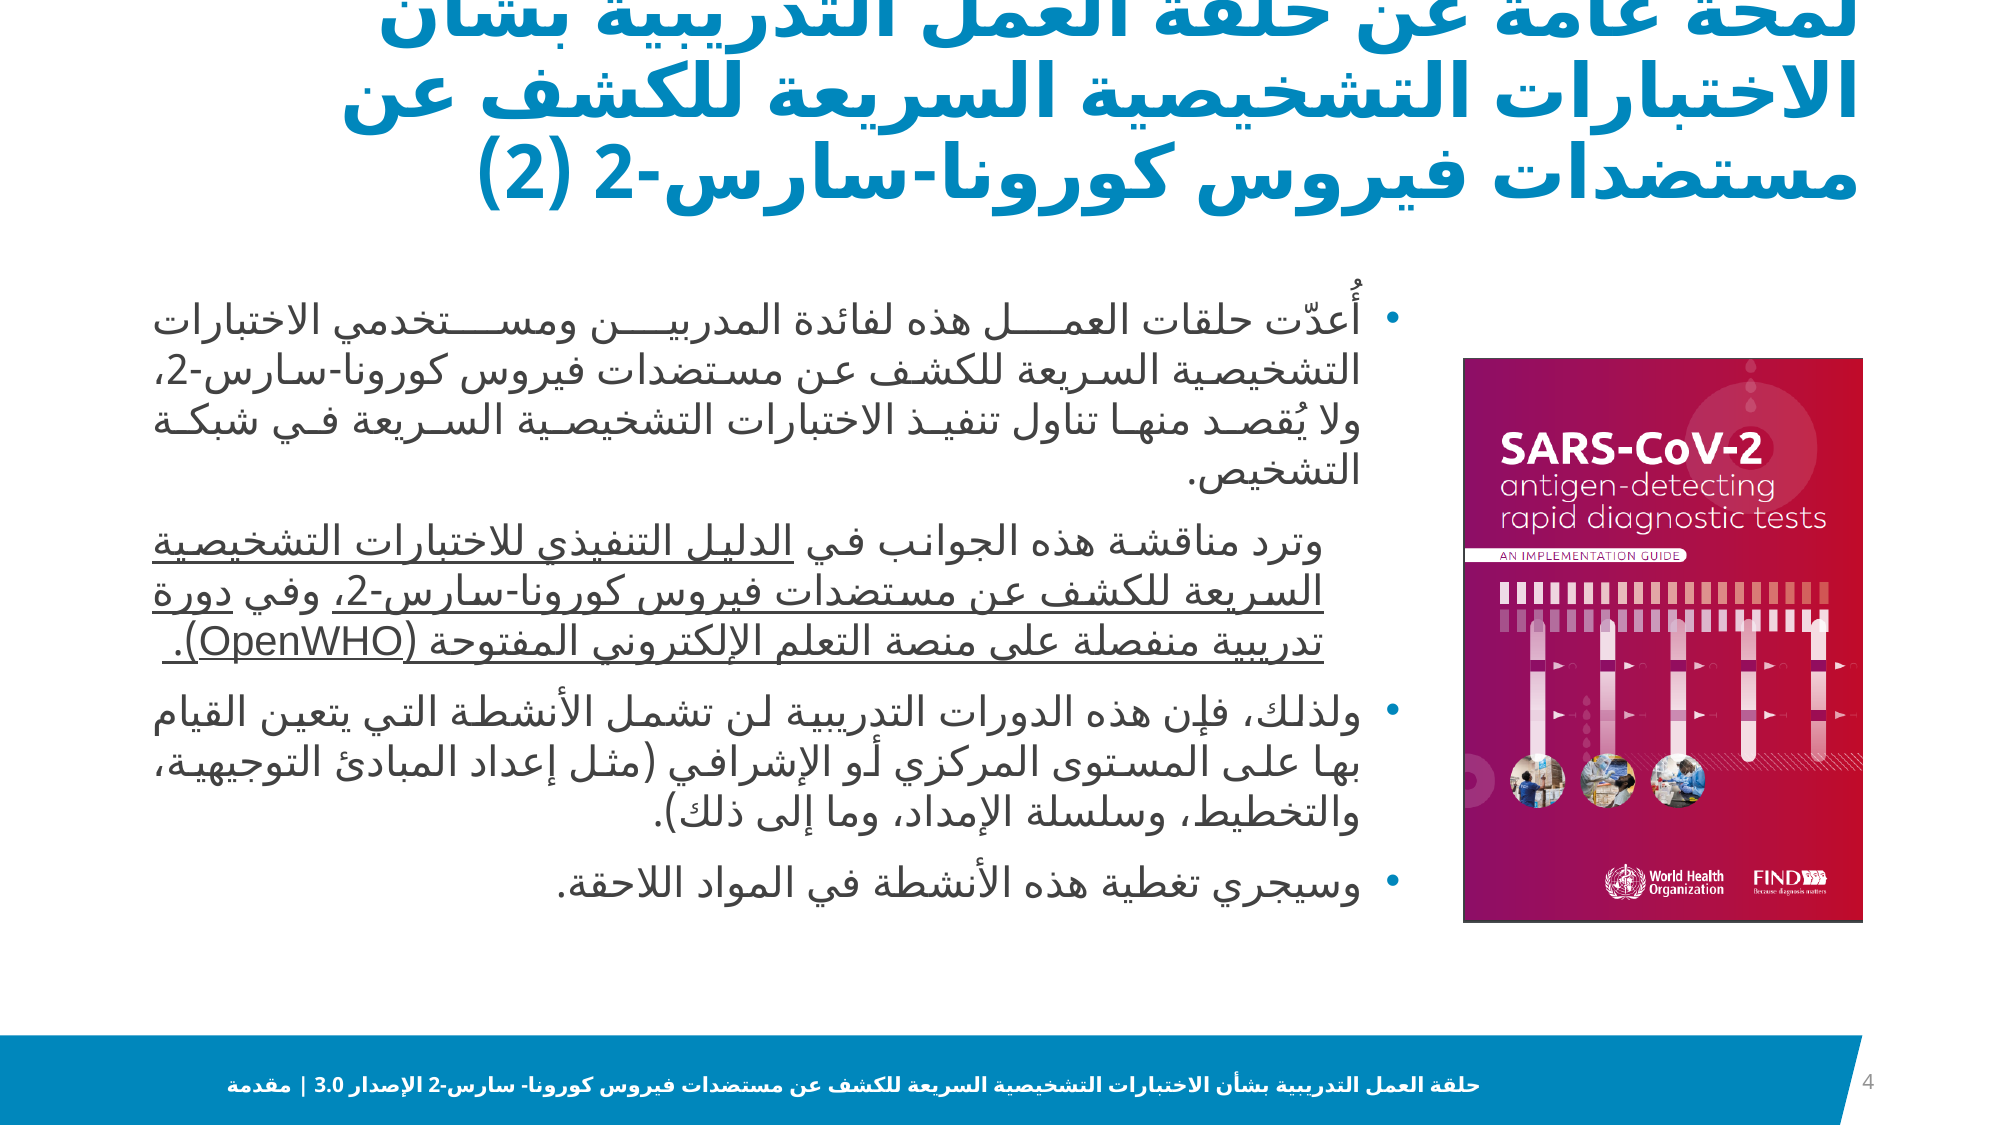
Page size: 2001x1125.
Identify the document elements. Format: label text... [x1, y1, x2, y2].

slide_number 4 [1862, 1035, 1947, 1125]
footer حلقة العمل التدريبية بشأن الاختبارات التشخيصية السريعة للكشف عن مستضدات فيروس كورونا- سارس-2 الإصدار 3.0 | مقدمة [215, 1042, 1493, 1125]
picture [1463, 358, 1863, 923]
title لمحة عامة عن حلقة العمل التدريبية بشأن الاختبارات التشخيصية السريعة للكشف عن مستضدات فيروس كورونا-سارس-2 (2) [137, 59, 1863, 215]
list أُعدّت حلقات العمل هذه لفائدة المدربين ومستخدمي الاختبارات التشخيصية السريعة للكشف عن مستضدات فيروس كورونا-سارس-2، ولا يُقصد منها تناول تنفيذ الاختبارات التشخيصية السريعة في شبكة التشخيص. وترد مناقشة هذه الجوانب في الدليل التنفيذي للاختبارات التشخيصية السريعة للكشف عن مستضدات فيروس كورونا-سارس-2، وفي دورة تدريبية منفصلة على منصة التعلم الإلكتروني المفتوحة (OpenWHO). ولذلك، فإن هذه الدورات التدريبية لن تشمل الأنشطة التي يتعين القيام بها على المستوى المركزي أو الإشرافي (مثل إعداد المبادئ التوجيهية، والتخطيط، وسلسلة الإمداد، وما إلى ذلك). وسيجري تغطية هذه الأنشطة في المواد اللاحقة. [137, 284, 1416, 1014]
